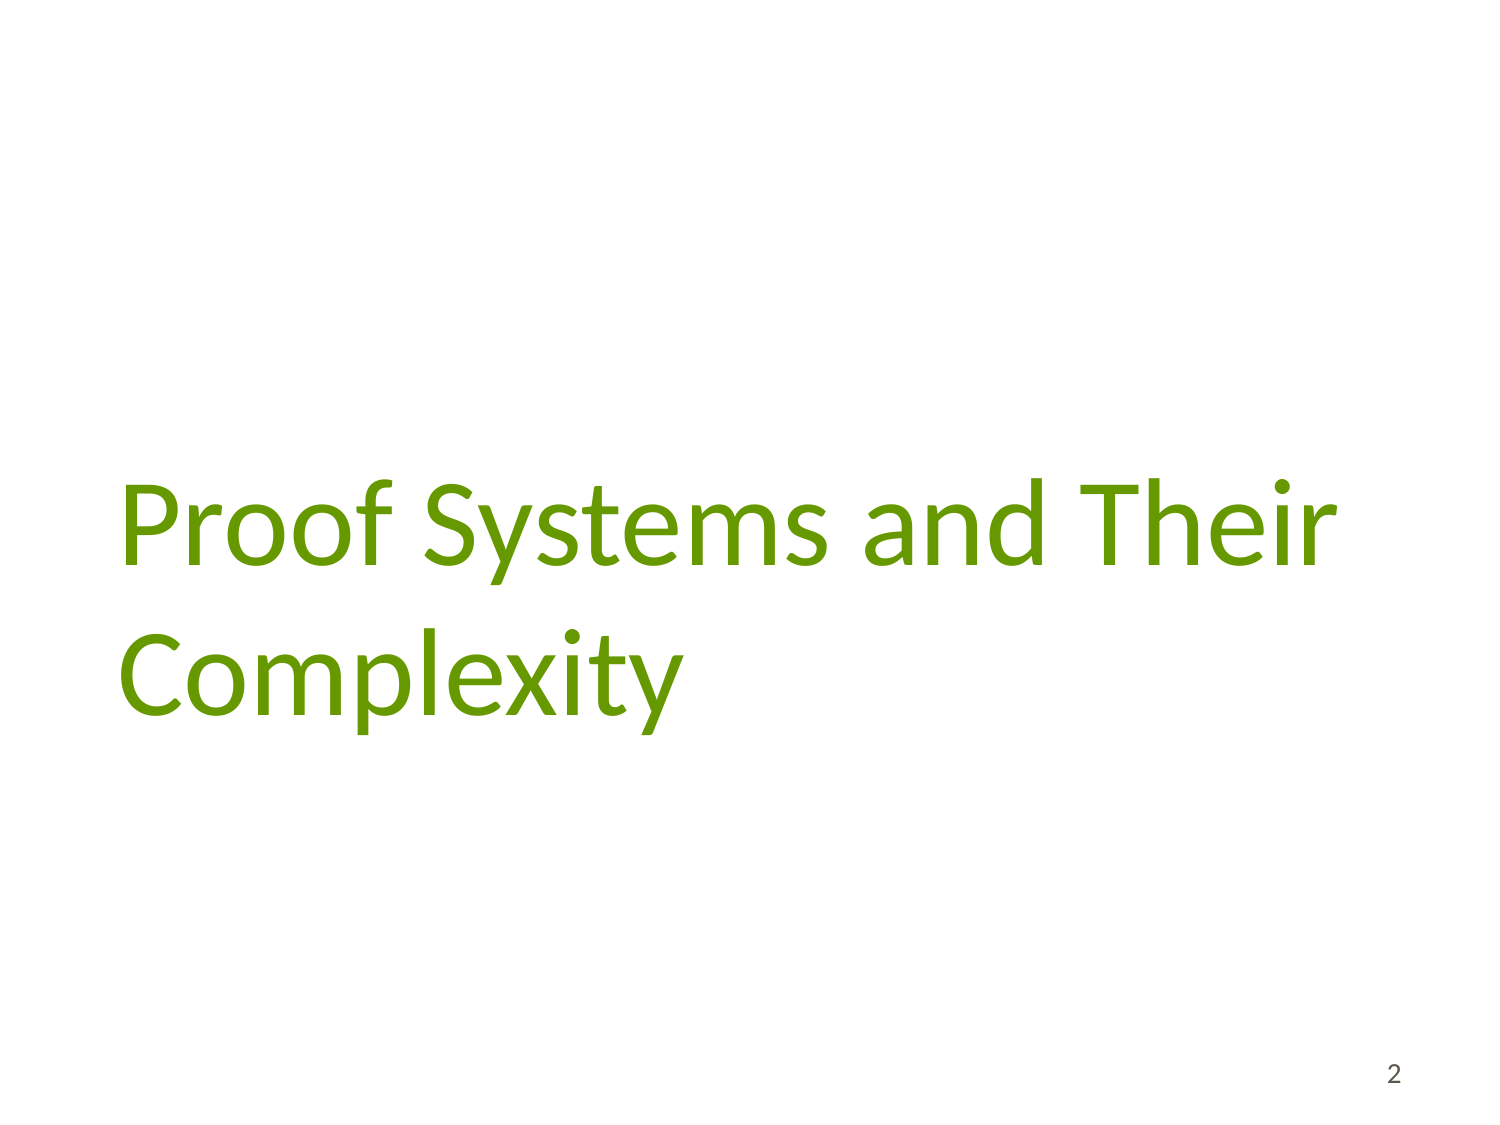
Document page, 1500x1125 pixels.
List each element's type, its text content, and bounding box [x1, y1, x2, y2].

slide_number 2 [1104, 1021, 1417, 1097]
title Proof Systems and Their Complexity [102, 280, 1397, 749]
